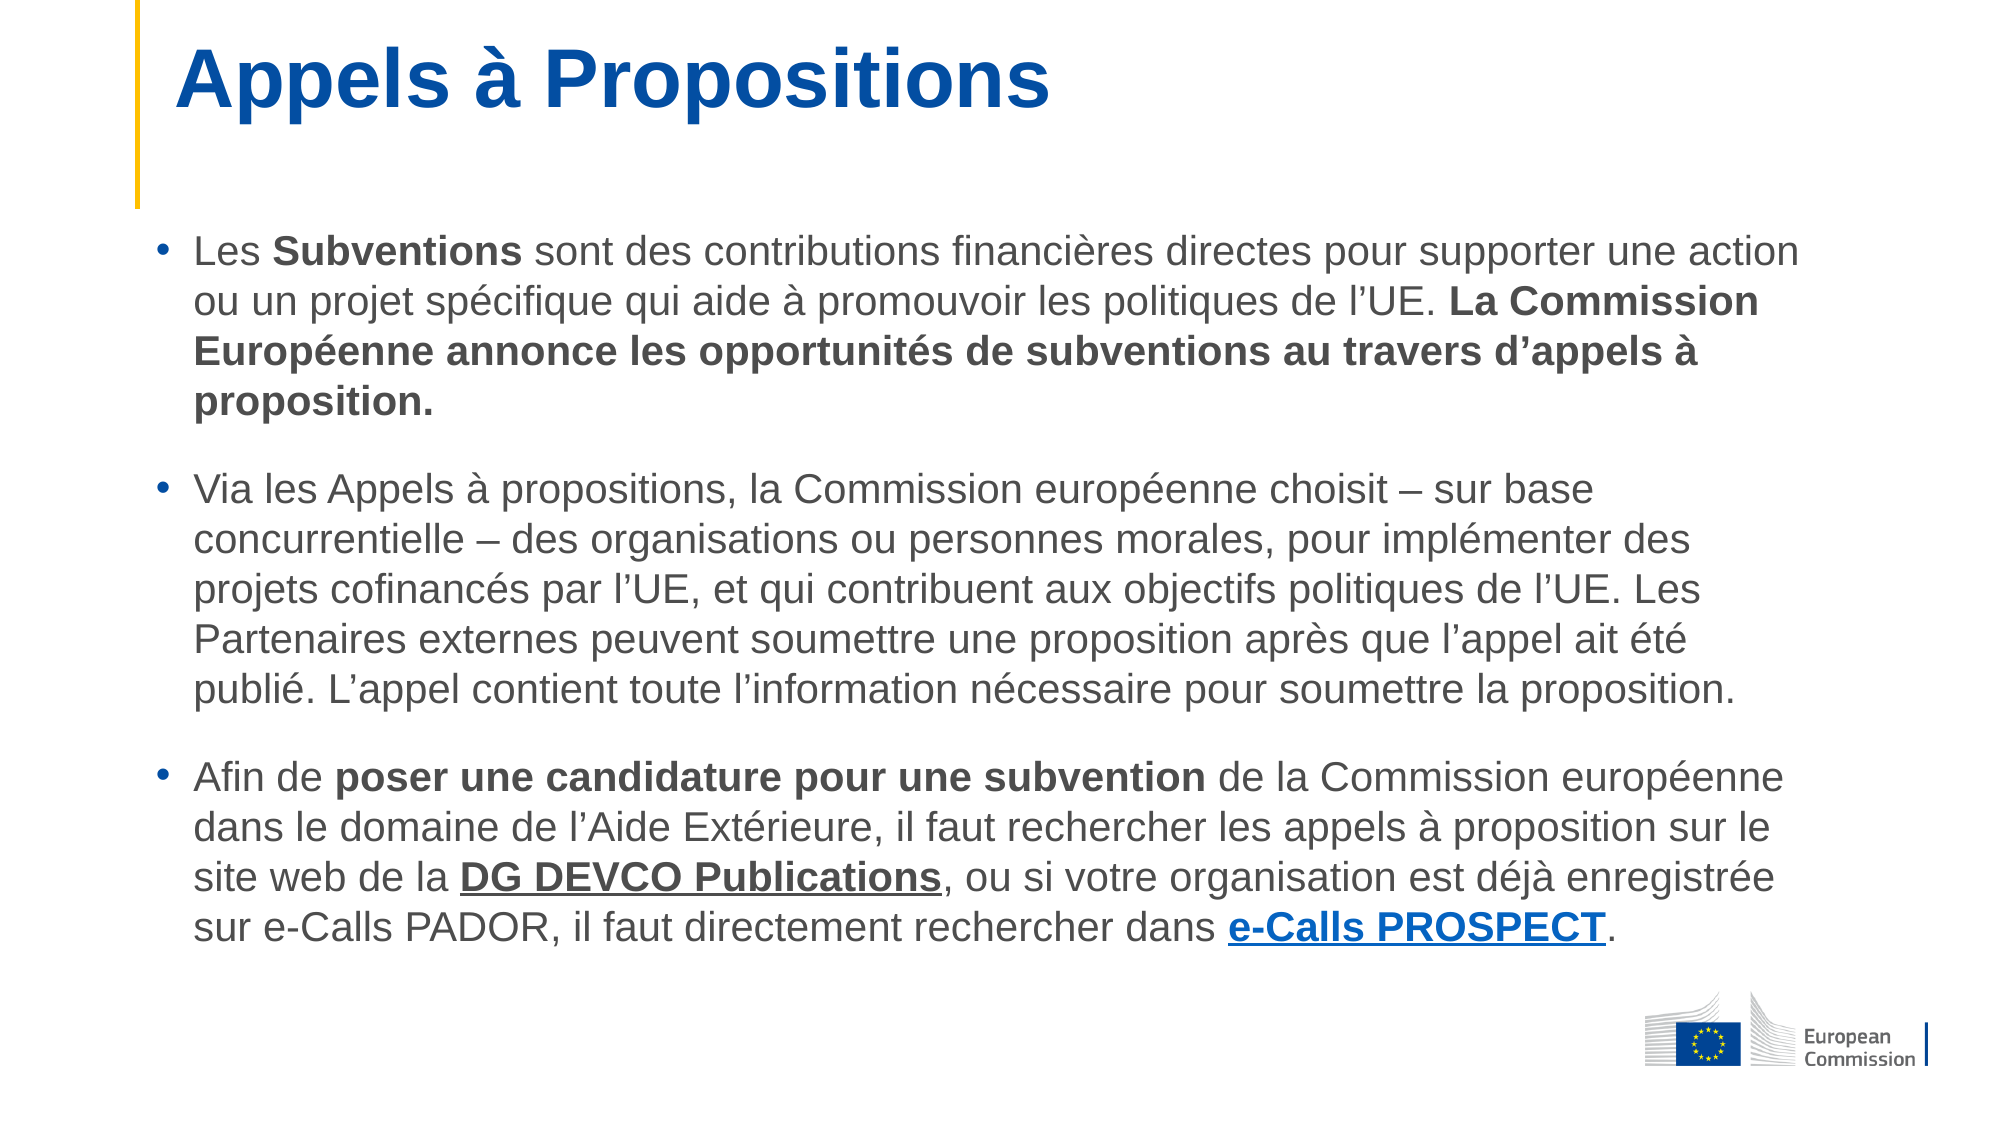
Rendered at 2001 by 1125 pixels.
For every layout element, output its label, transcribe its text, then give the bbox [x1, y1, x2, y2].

text_box [500, 350, 1500, 411]
title Appels à Propositions [159, 0, 1885, 126]
picture [1645, 991, 1928, 1066]
list Les Subventions sont des contributions financières directes pour supporter une action ou un projet spécifique qui aide à promouvoir les politiques de l’UE. La Commission Européenne annonce les opportunités de subventions au travers d’appels à proposition. Via les Appels à propositions, la Commission européenne choisit – sur base concurrentielle – des organisations ou personnes morales, pour implémenter des projets cofinancés par l’UE, et qui contribuent aux objectifs politiques de l’UE. Les Partenaires externes peuvent soumettre une proposition après que l’appel ait été publié. L’appel contient toute l’information nécessaire pour soumettre la proposition. Afin de poser une candidature pour une subvention de la Commission européenne dans le domaine de l’Aide Extérieure, il faut rechercher les appels à proposition sur le site web de la DG DEVCO Publications, ou si votre organisation est déjà enregistrée sur e-Calls PADOR, il faut directement rechercher dans e-Calls PROSPECT. [140, 216, 1829, 854]
